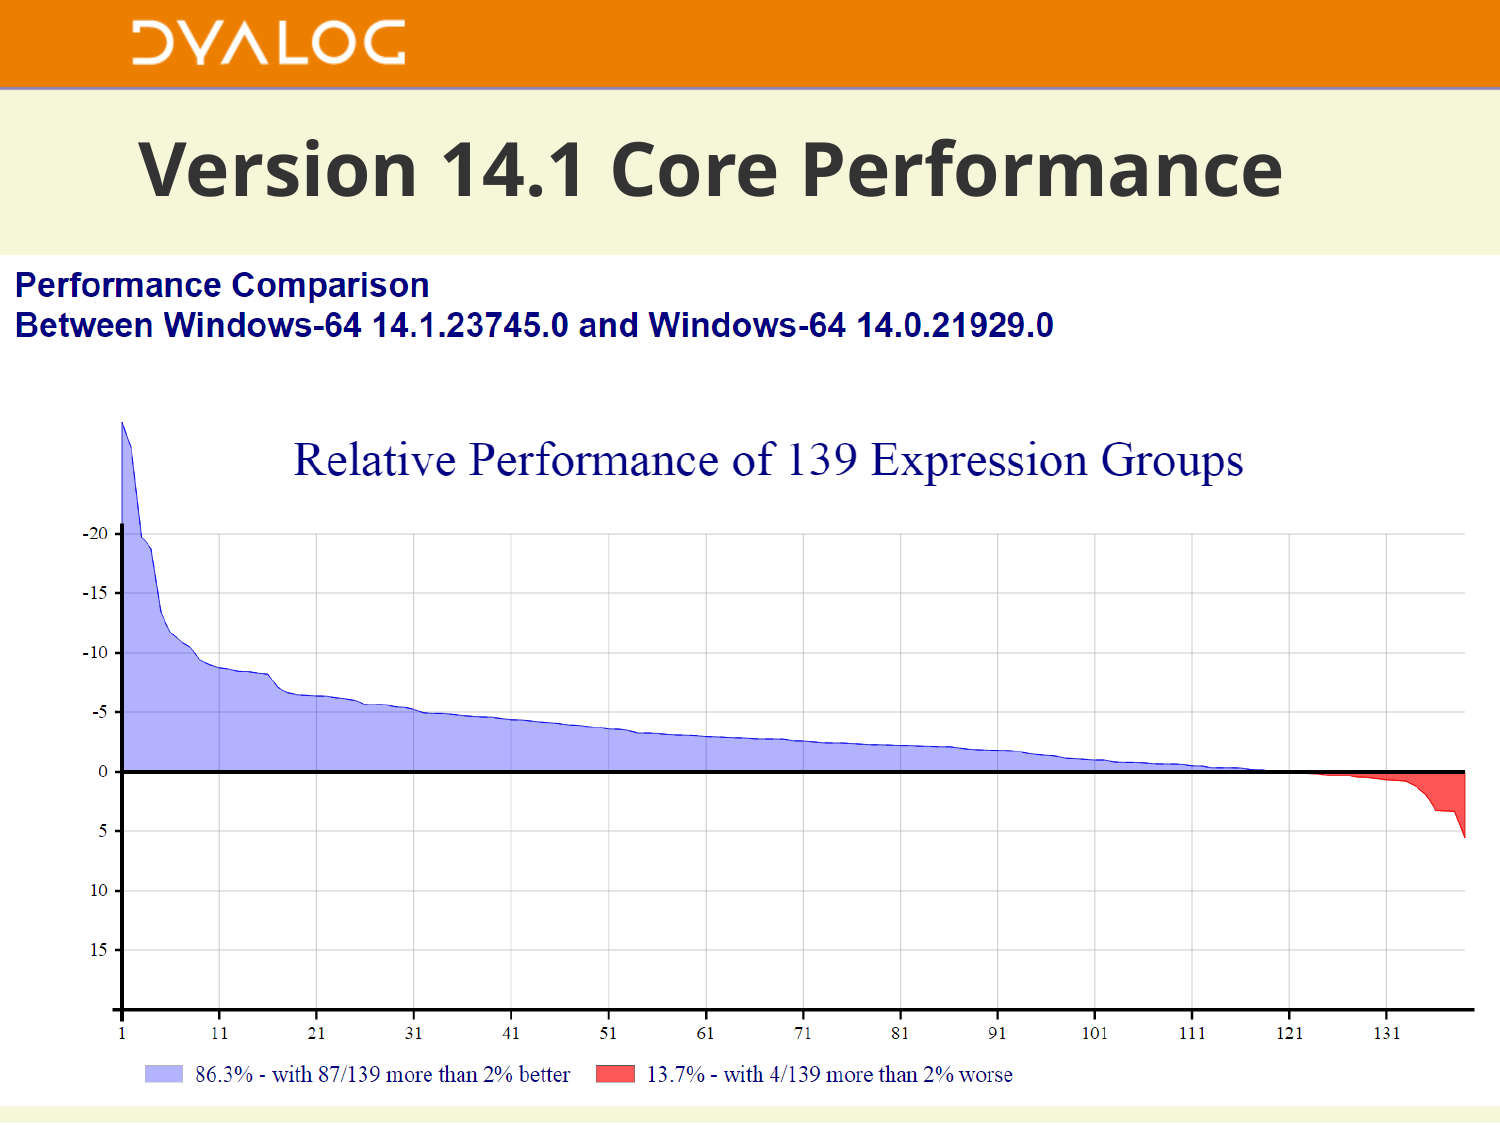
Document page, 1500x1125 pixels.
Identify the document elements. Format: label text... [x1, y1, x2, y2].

picture [0, 0, 1500, 1123]
title Version 14.1 Core Performance [123, 113, 1376, 253]
